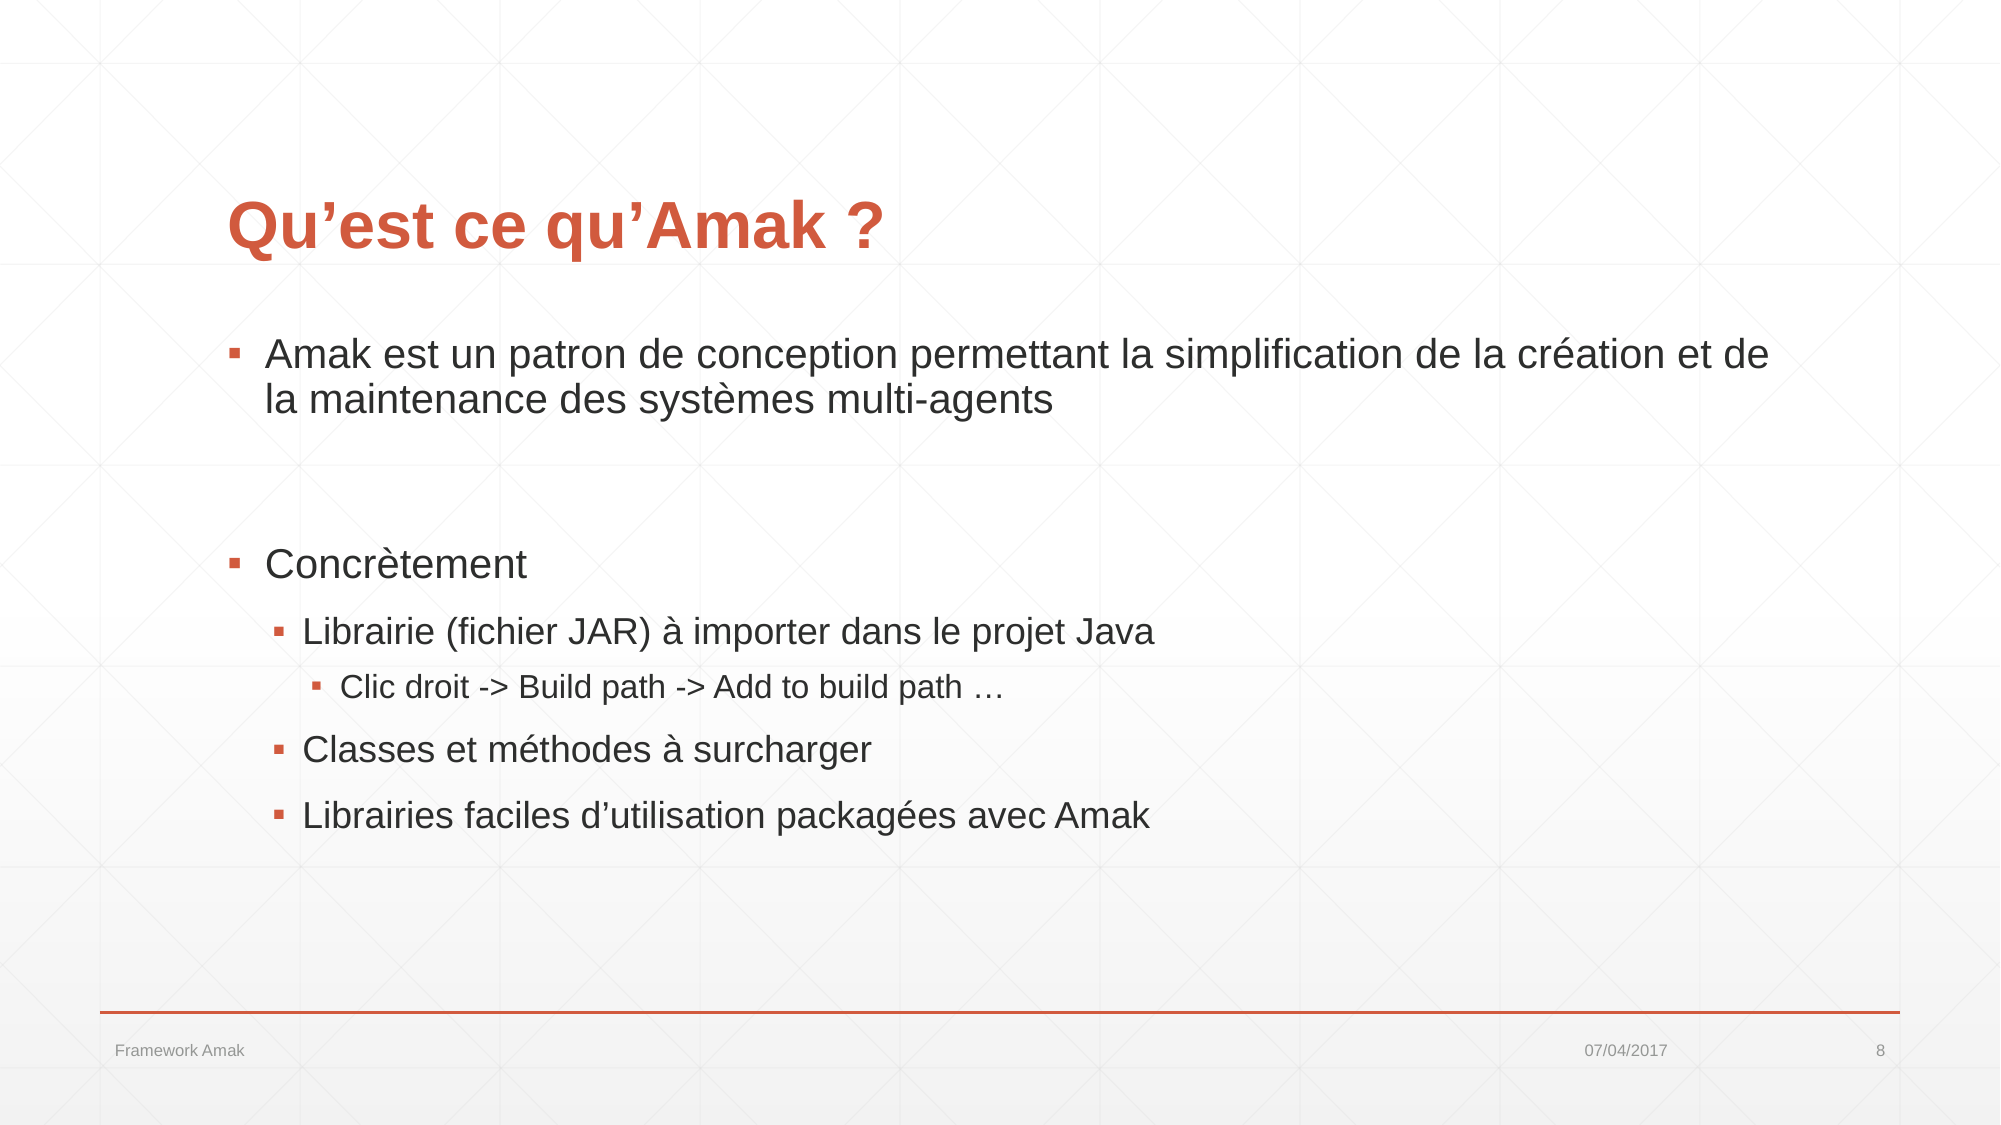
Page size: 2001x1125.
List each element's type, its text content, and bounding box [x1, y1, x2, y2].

slide_number 8 [1749, 1031, 1901, 1069]
list Amak est un patron de conception permettant la simplification de la création et de la maintenance des systèmes multi-agents Concrètement Librairie (fichier JAR) à importer dans le projet Java Clic droit -> Build path -> Add to build path … Classes et méthodes à surcharger Librairies faciles d’utilisation packagées avec Amak [212, 324, 1788, 950]
title Qu’est ce qu’Amak ? [212, 82, 1788, 271]
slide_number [1524, 1031, 1684, 1069]
footer Framework Amak [99, 1031, 1106, 1069]
